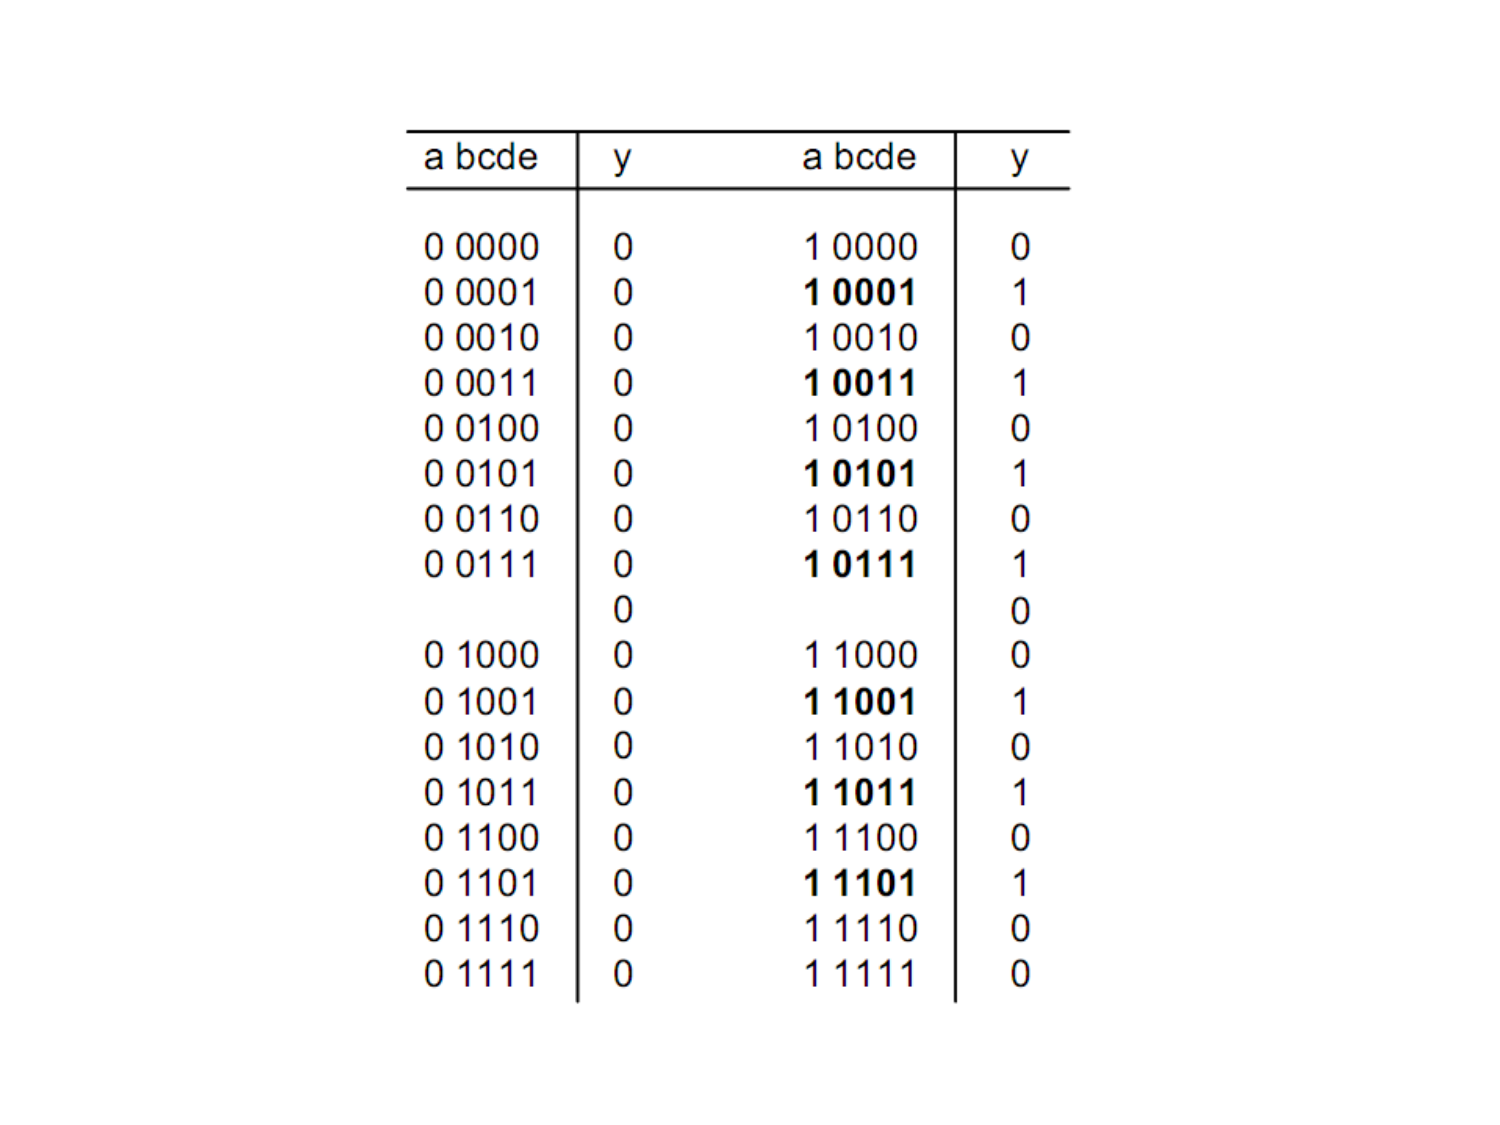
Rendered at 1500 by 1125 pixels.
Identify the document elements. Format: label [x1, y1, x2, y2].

picture [391, 109, 1109, 1016]
